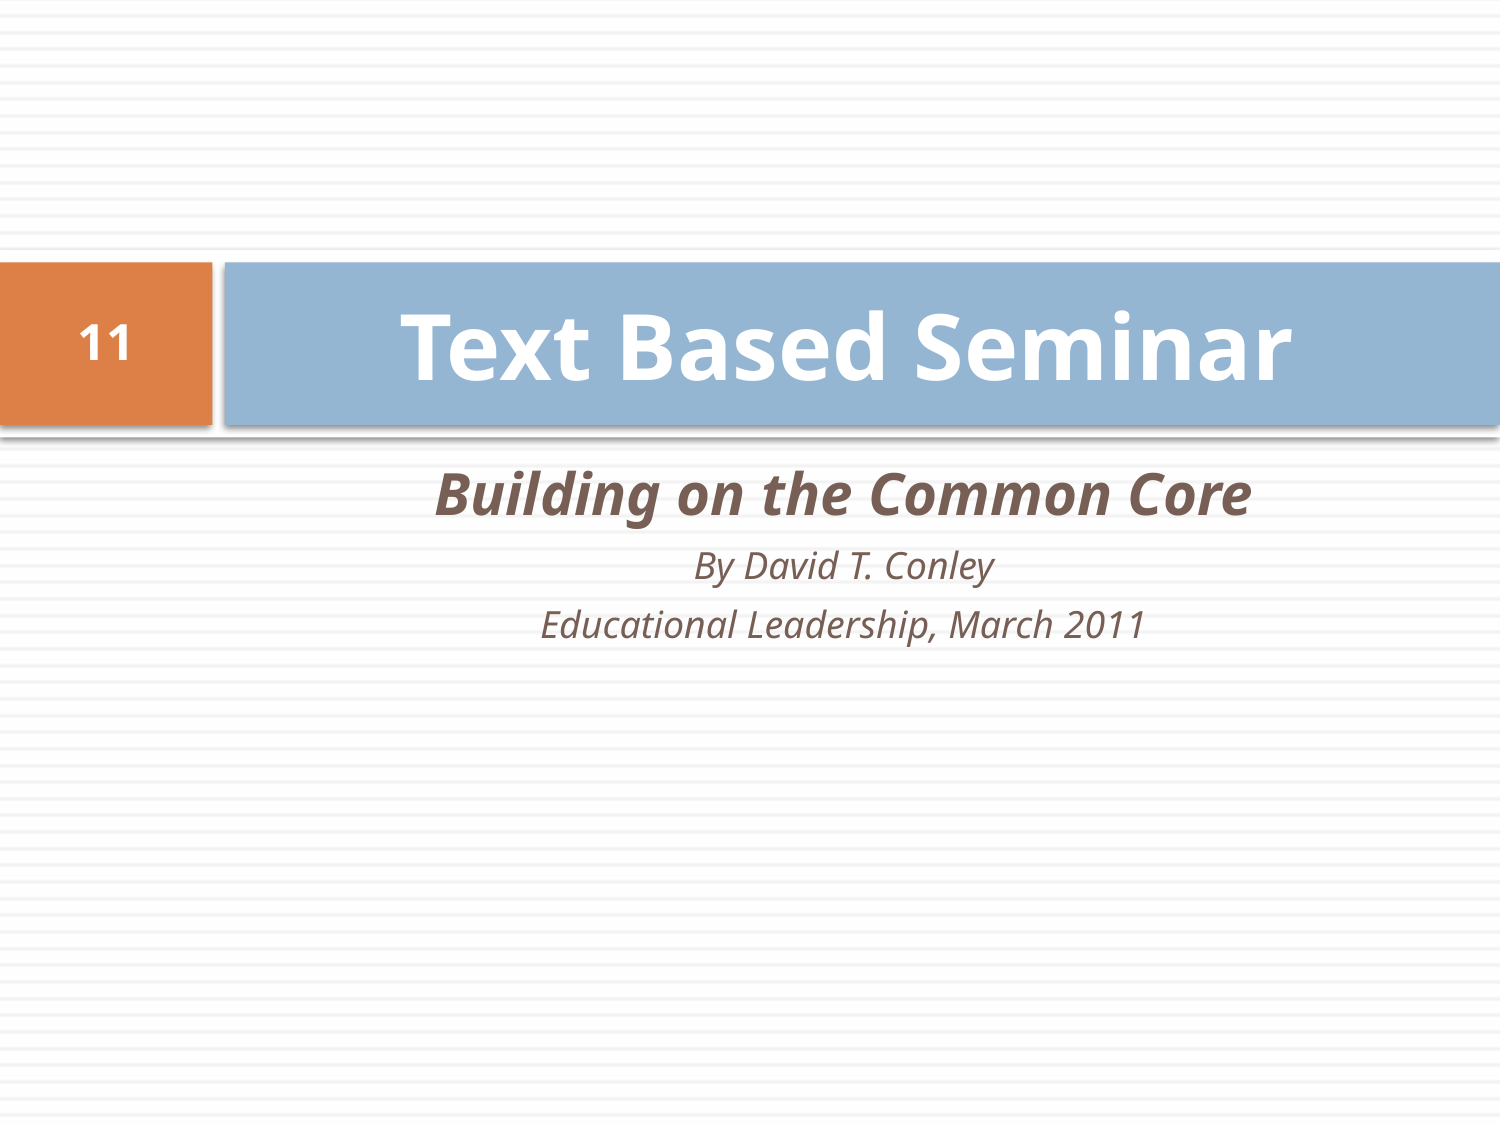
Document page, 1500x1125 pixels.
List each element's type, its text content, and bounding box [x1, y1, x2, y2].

title Text Based Seminar [225, 262, 1475, 425]
list Building on the Common Core By David T. Conley Educational Leadership, March 2011 [225, 450, 1463, 725]
slide_number 11 [0, 287, 213, 403]
